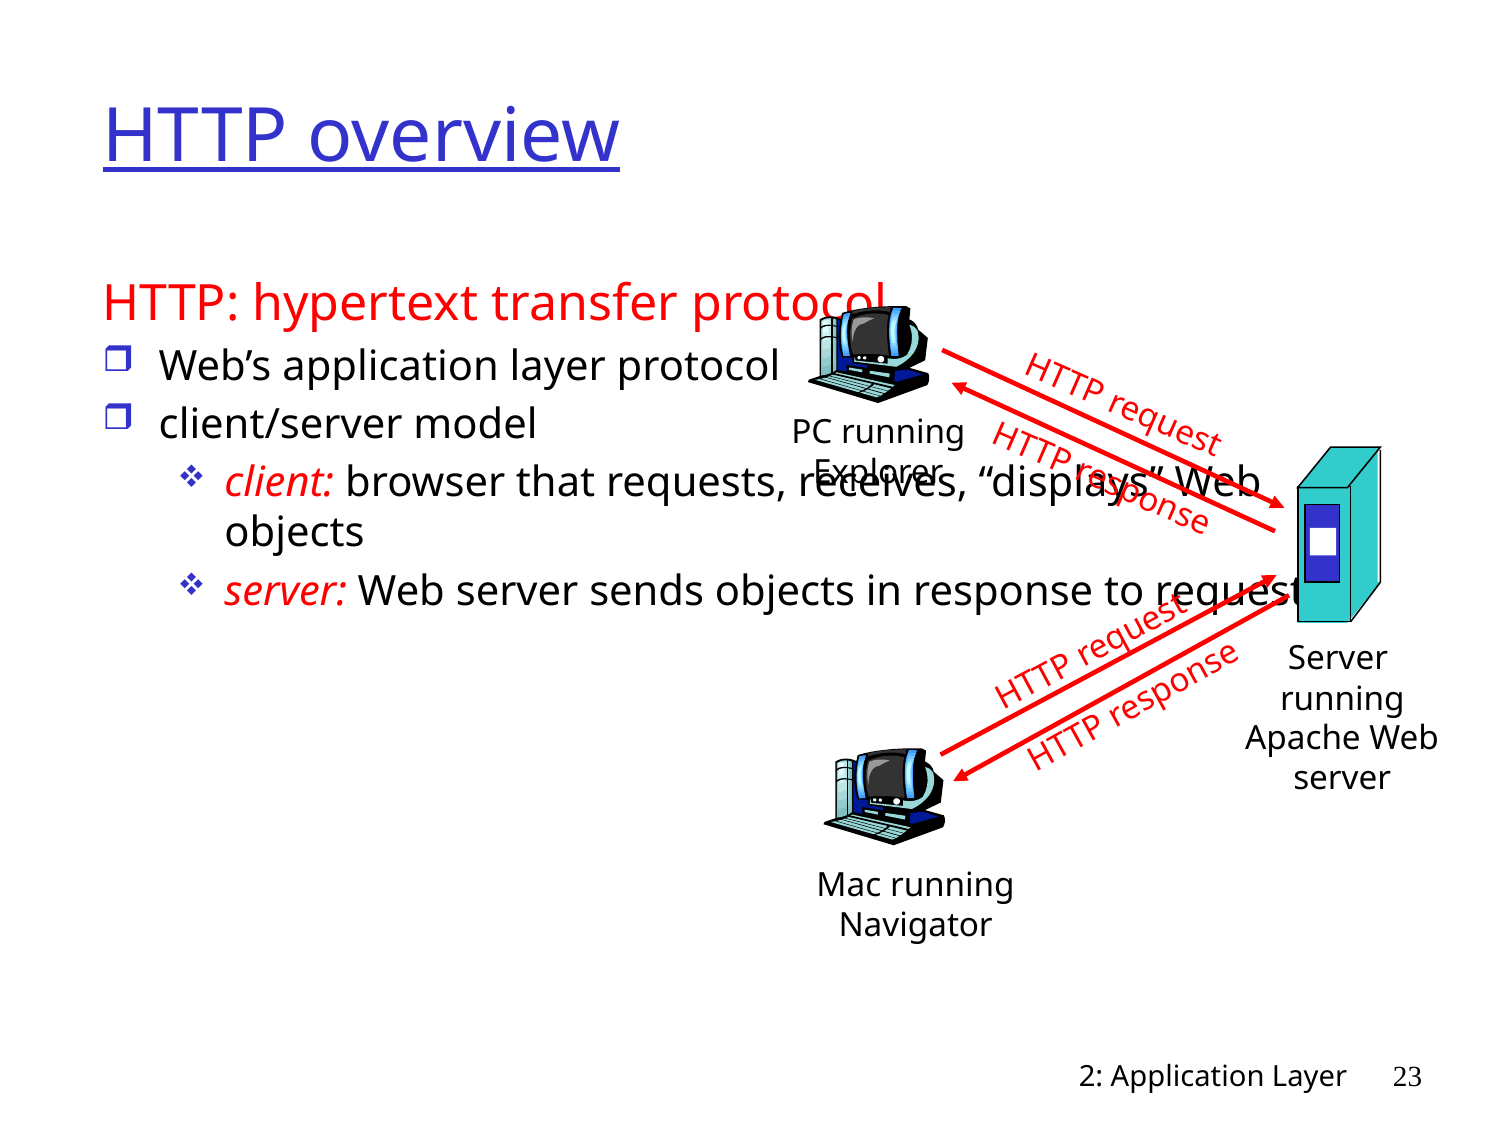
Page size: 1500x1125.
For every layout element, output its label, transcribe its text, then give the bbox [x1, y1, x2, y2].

text_box [1207, 574, 1277, 613]
title HTTP overview [87, 37, 1363, 226]
text_box HTTP response [970, 399, 1235, 555]
text_box PC running Explorer [776, 402, 981, 498]
text_box Mac running Navigator [801, 855, 1030, 951]
text_box [953, 751, 1007, 782]
list HTTP: hypertext transfer protocol Web’s application layer protocol client/server model client: browser that requests, receives, “displays” Web objects server: Web server sends objects in response to requests [87, 262, 1363, 1026]
text_box [951, 382, 991, 401]
footer 2: Application Layer [887, 1049, 1362, 1125]
text_box [1137, 440, 1285, 509]
text_box Server running Apache Web server [1230, 629, 1455, 804]
text_box HTTP request [1003, 330, 1246, 477]
slide_number 23 [1362, 1049, 1438, 1125]
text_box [807, 304, 932, 404]
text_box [1297, 446, 1381, 624]
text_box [823, 747, 948, 846]
text_box HTTP response [1002, 615, 1261, 792]
text_box HTTP request [970, 568, 1209, 730]
